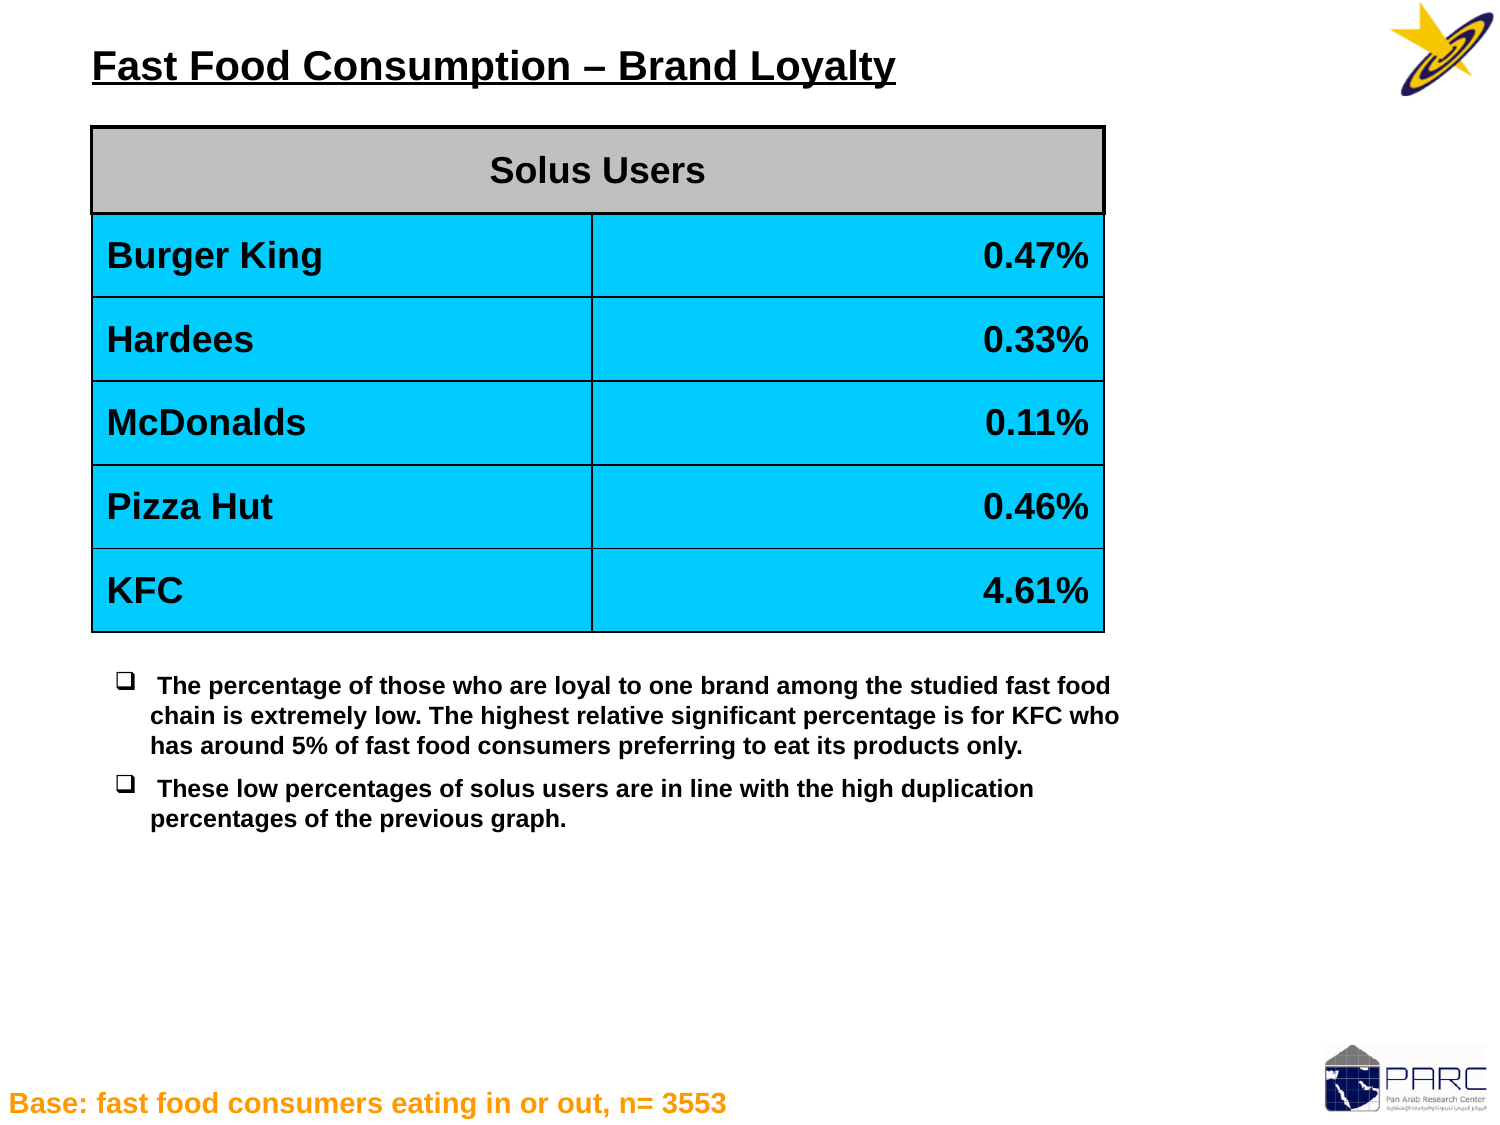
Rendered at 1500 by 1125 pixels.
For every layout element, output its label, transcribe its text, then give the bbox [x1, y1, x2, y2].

table_cell Pizza Hut [93, 466, 591, 548]
table_cell Hardees [93, 298, 591, 380]
text_box Fast Food Consumption – Brand Loyalty [76, 31, 1086, 96]
table_cell 4.61% [593, 549, 1103, 631]
picture [1385, 0, 1498, 100]
table_cell Burger King [93, 215, 591, 296]
table_cell 0.11% [593, 382, 1103, 464]
table_cell KFC [93, 549, 591, 631]
picture [1320, 1045, 1494, 1118]
text_box The percentage of those who are loyal to one brand among the studied fast food chain is extremely low. The highest relative significant percentage is for KFC who has around 5% of fast food consumers preferring to eat its products only. These low percentages of solus users are in line with the high duplication percentages of the previous graph. [99, 662, 1150, 840]
table_cell 0.46% [593, 466, 1103, 548]
table_cell 0.47% [593, 215, 1103, 296]
table_header Solus Users [93, 129, 1102, 212]
text_box Base: fast food consumers eating in or out, n= 3553 [0, 1077, 798, 1125]
table_cell McDonalds [93, 382, 591, 464]
table_cell 0.33% [593, 298, 1103, 380]
